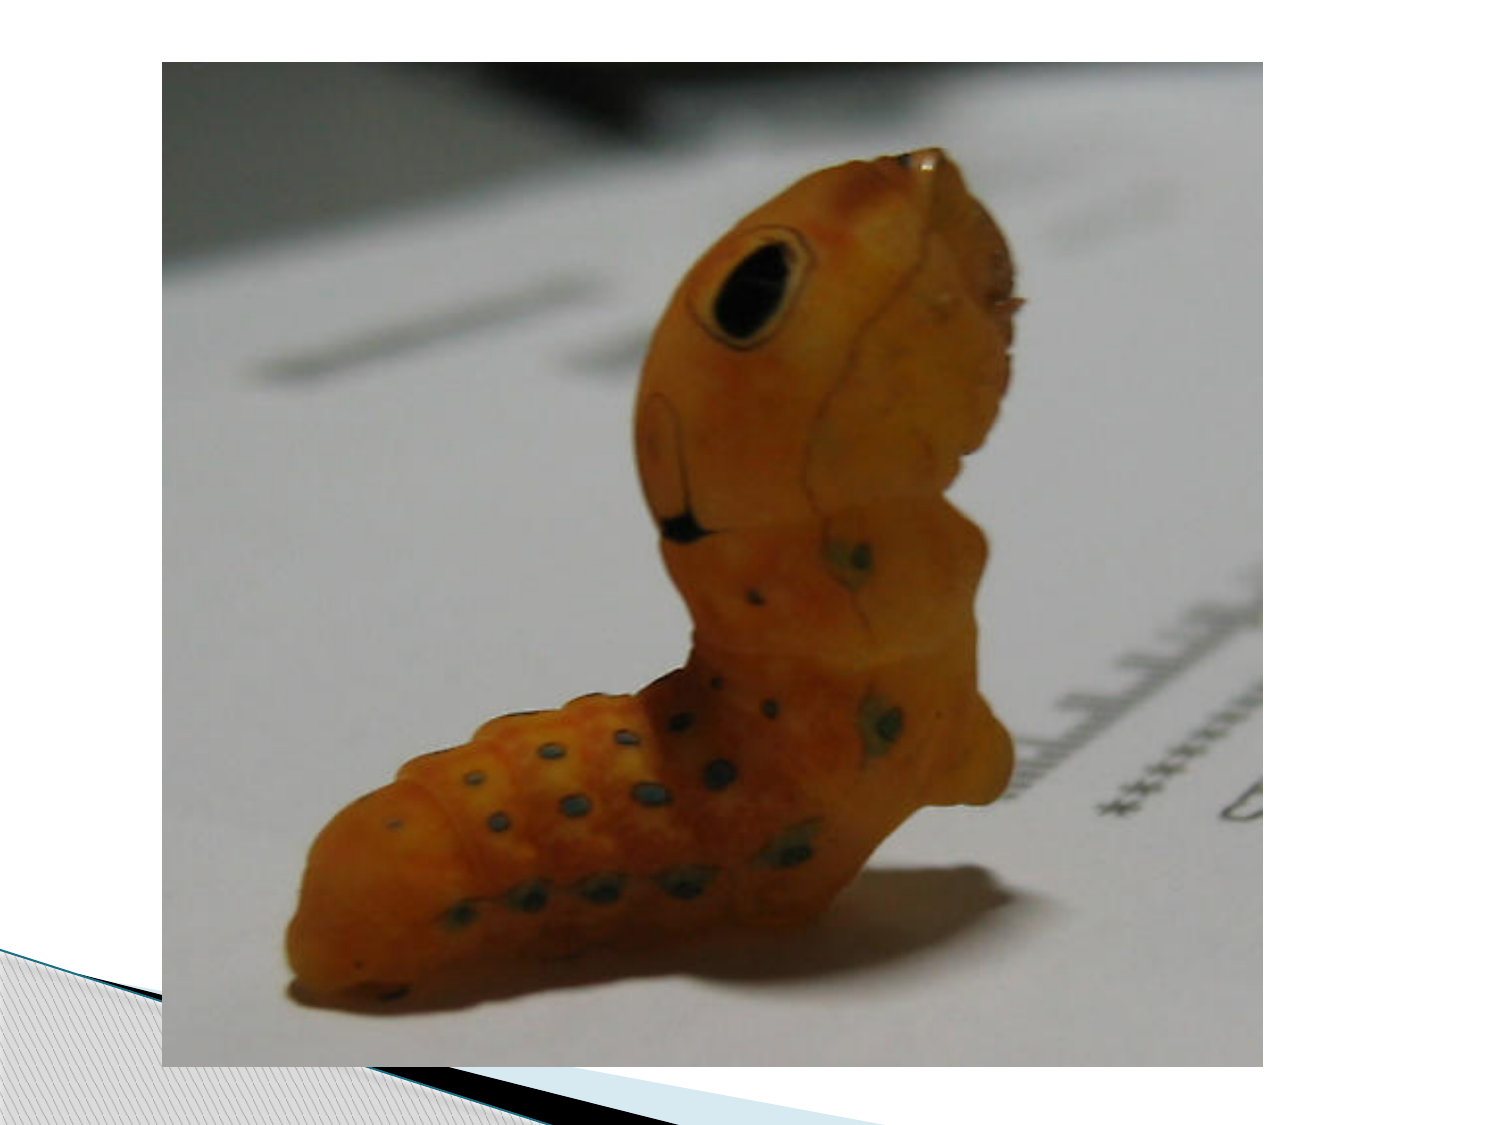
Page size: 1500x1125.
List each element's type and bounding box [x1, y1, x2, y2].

list [162, 62, 1263, 1067]
